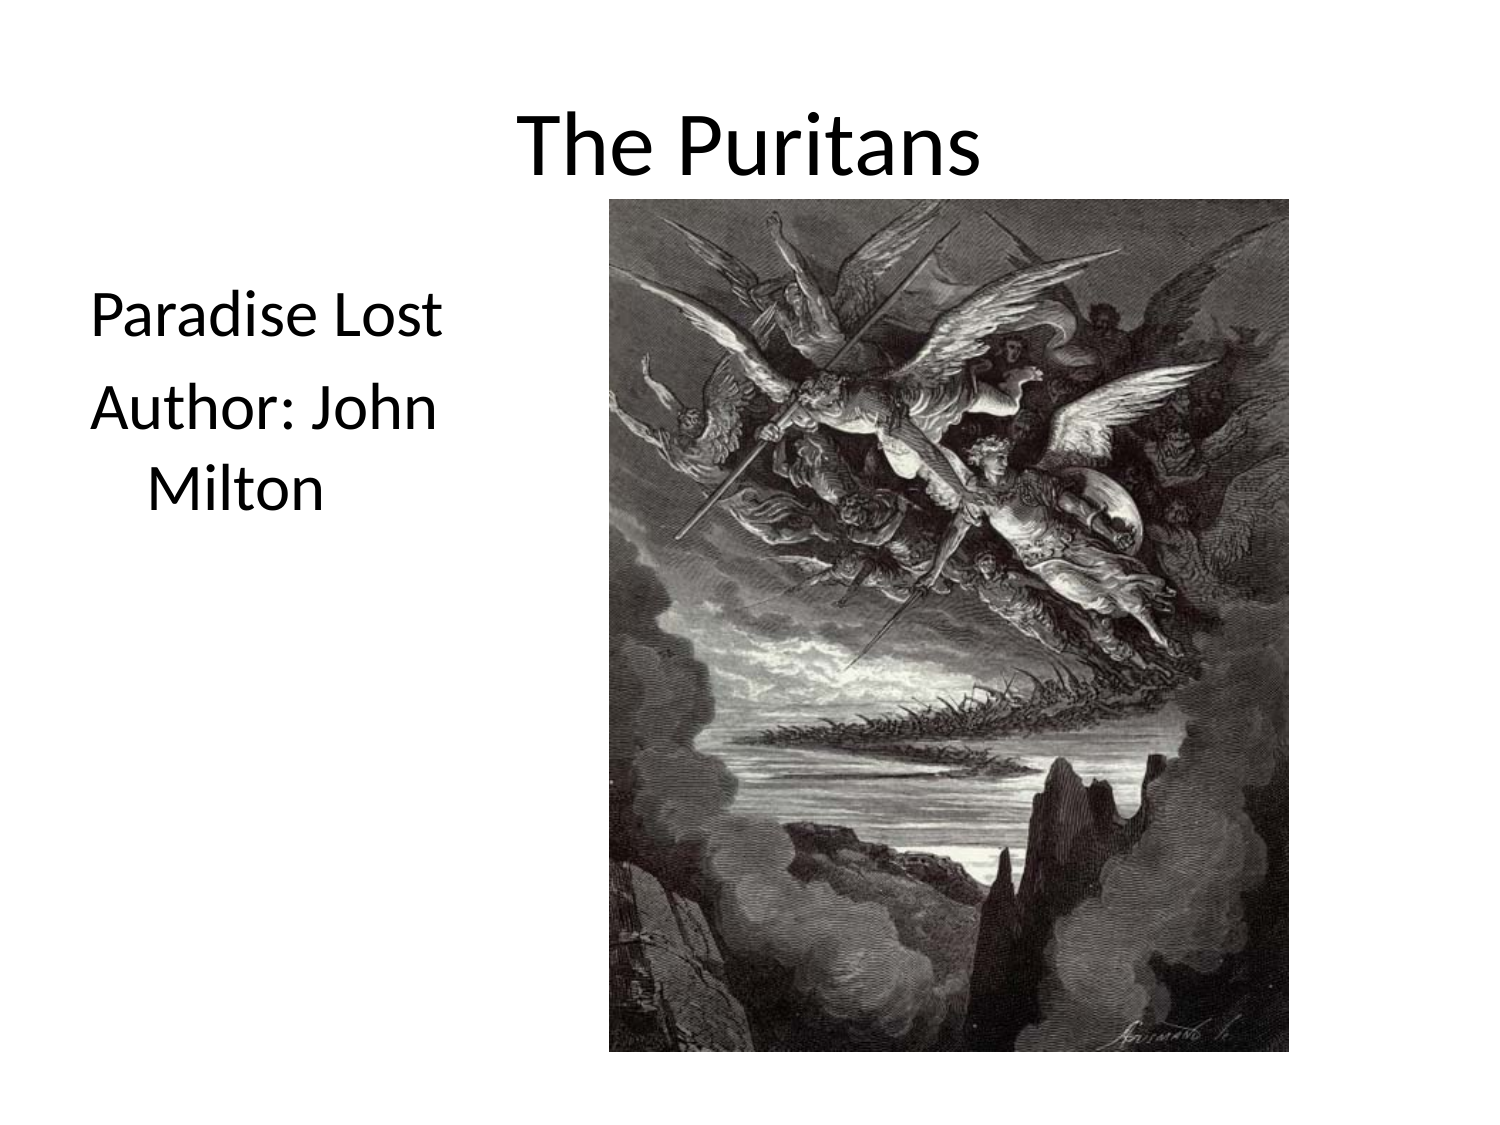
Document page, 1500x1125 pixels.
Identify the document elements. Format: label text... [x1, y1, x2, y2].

list Paradise Lost Author: John Milton [75, 262, 598, 1005]
picture [609, 198, 1290, 1052]
title The Puritans [75, 45, 1425, 233]
